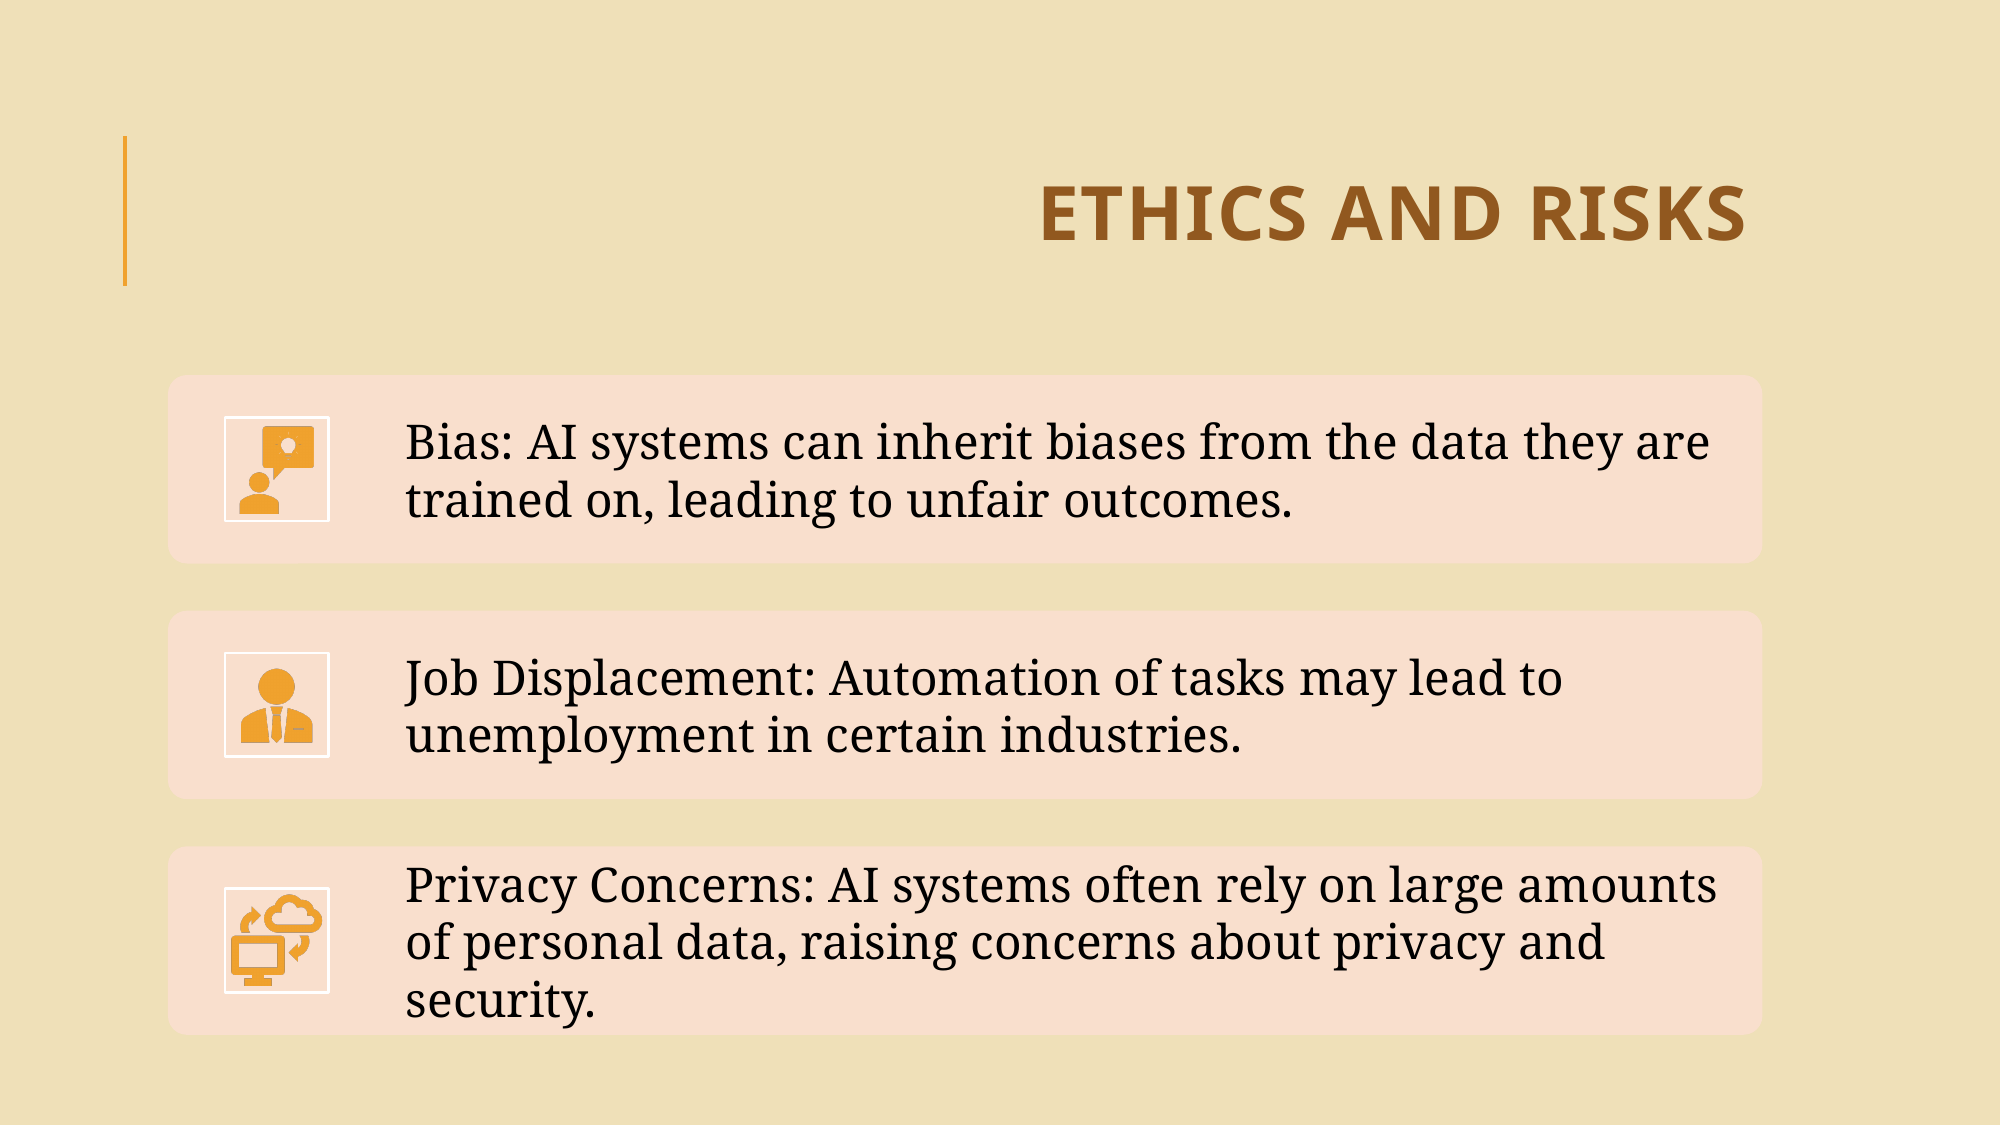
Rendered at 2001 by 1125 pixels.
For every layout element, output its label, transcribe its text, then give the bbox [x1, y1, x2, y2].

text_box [167, 374, 1763, 1036]
title Ethics and Risks [168, 96, 1763, 342]
